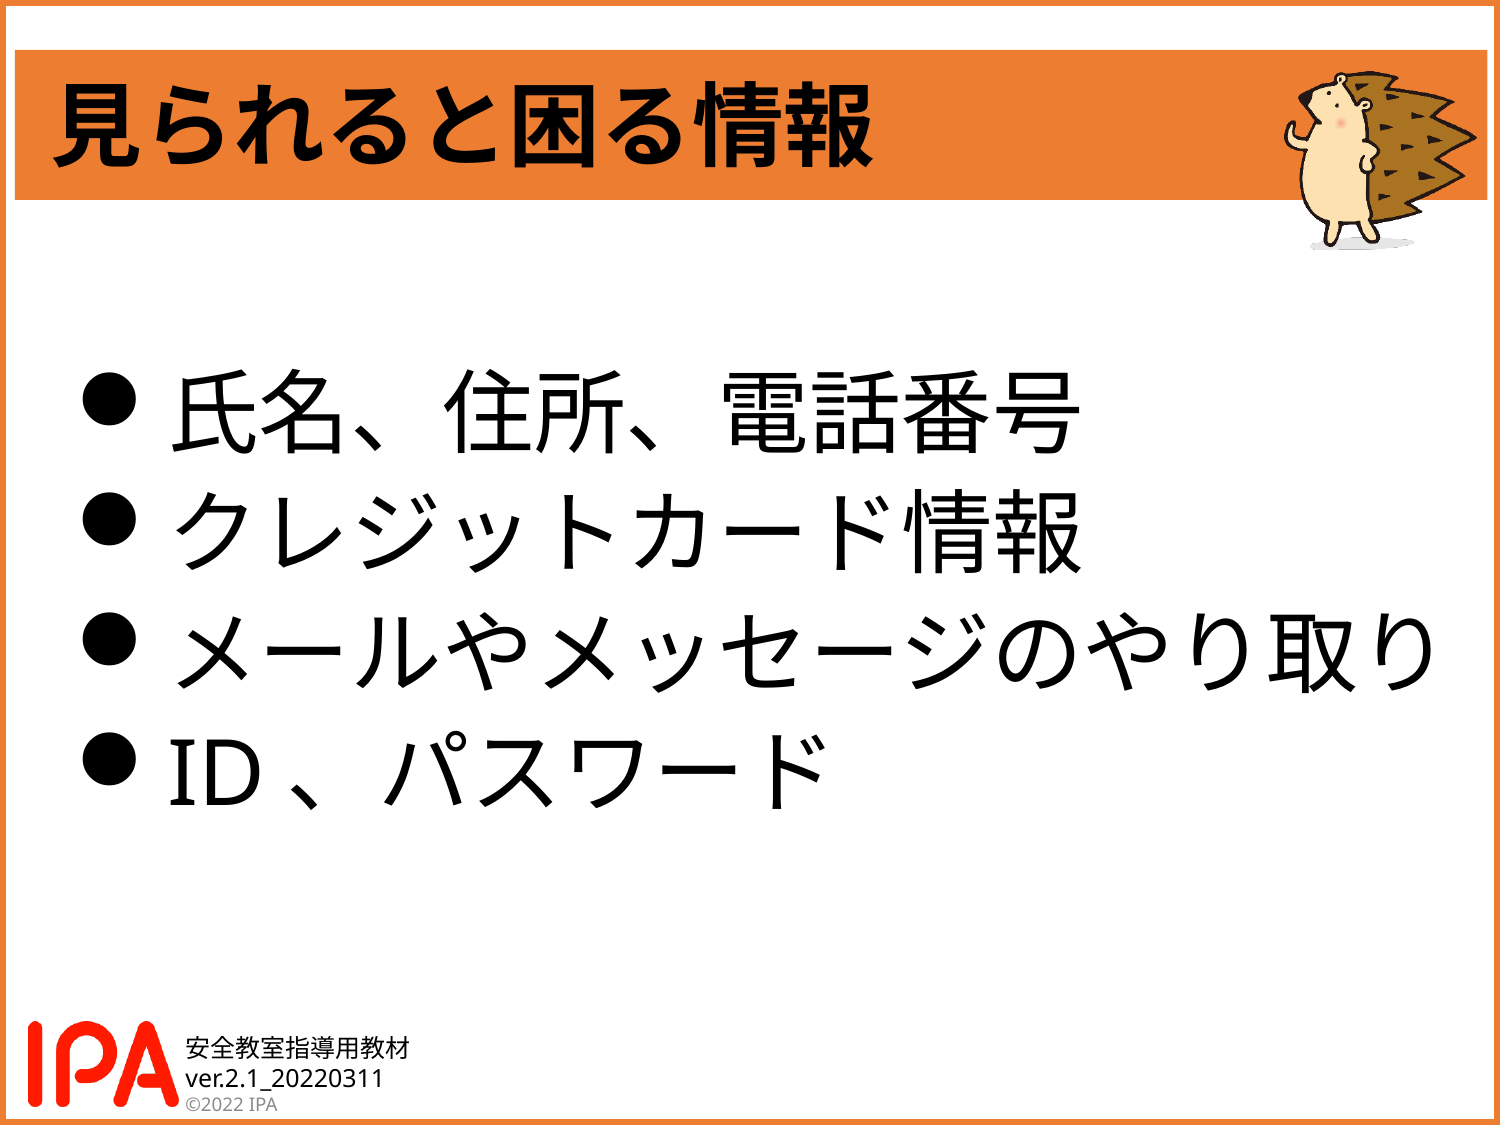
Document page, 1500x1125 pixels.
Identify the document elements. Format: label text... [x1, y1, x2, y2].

title 見られると困る情報 [35, 65, 1341, 195]
picture [1284, 71, 1477, 250]
list 氏名、住所、電話番号 クレジットカード情報 メールやメッセージのやり取り ID、パスワード [60, 359, 1500, 983]
picture [28, 1021, 179, 1107]
